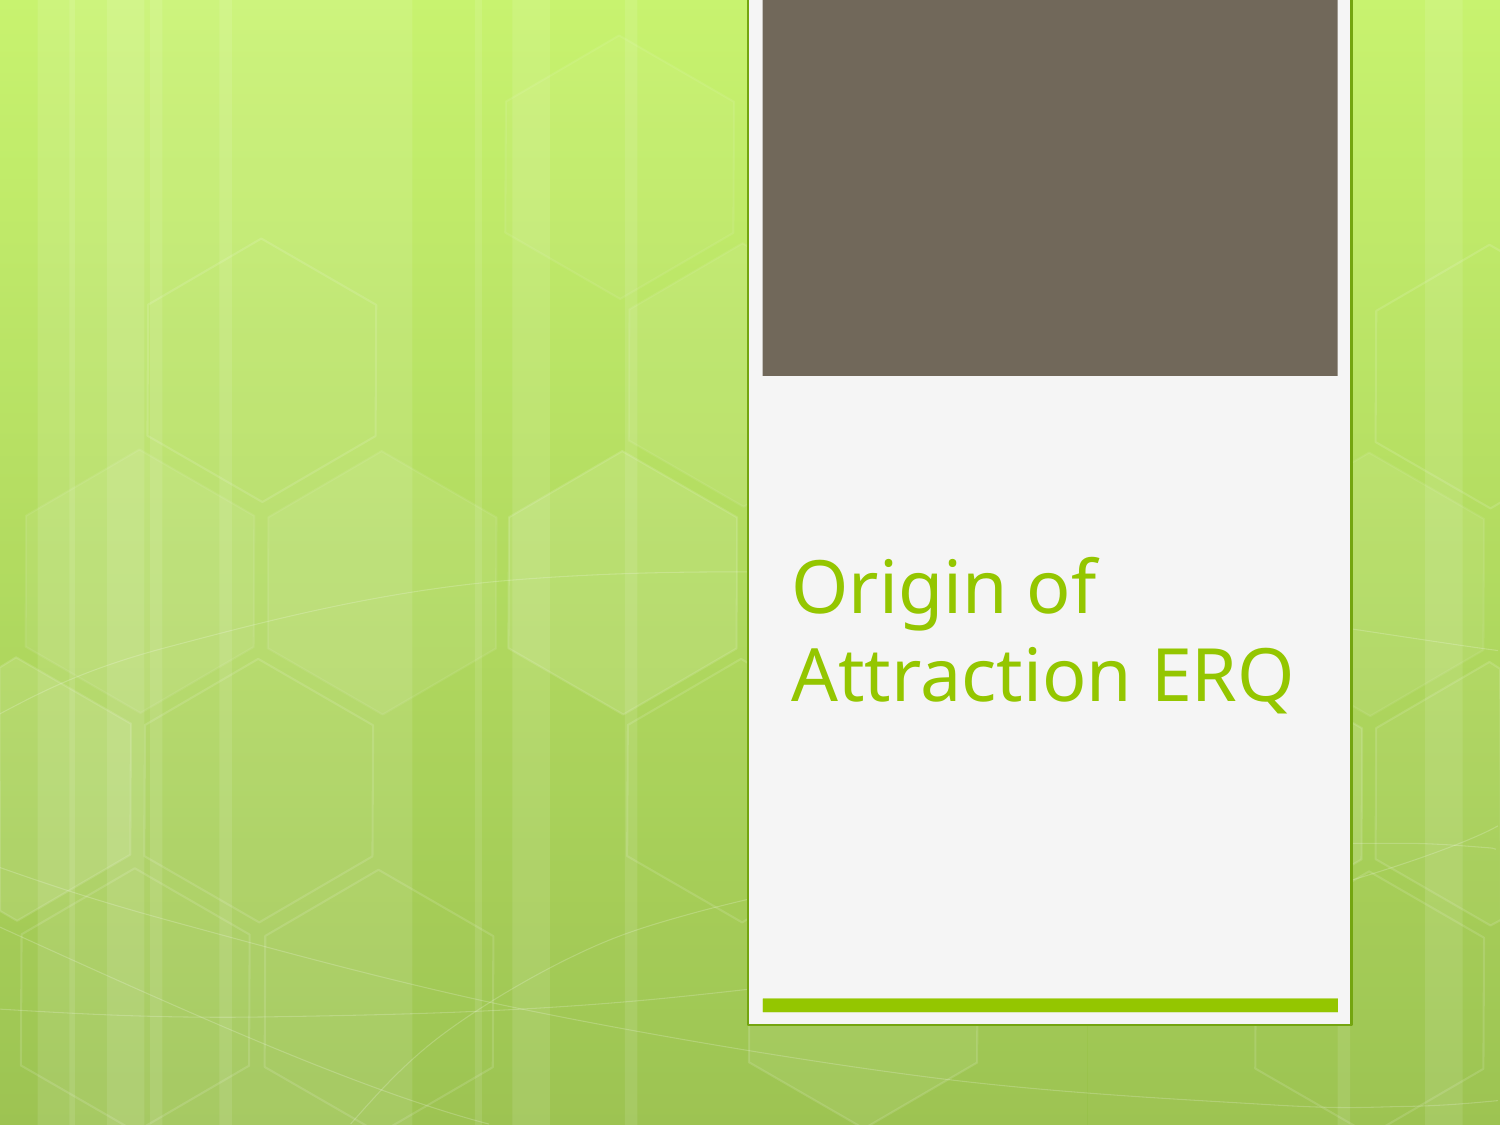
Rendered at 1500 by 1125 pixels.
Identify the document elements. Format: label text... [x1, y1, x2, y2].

title Origin of Attraction ERQ [776, 444, 1320, 724]
